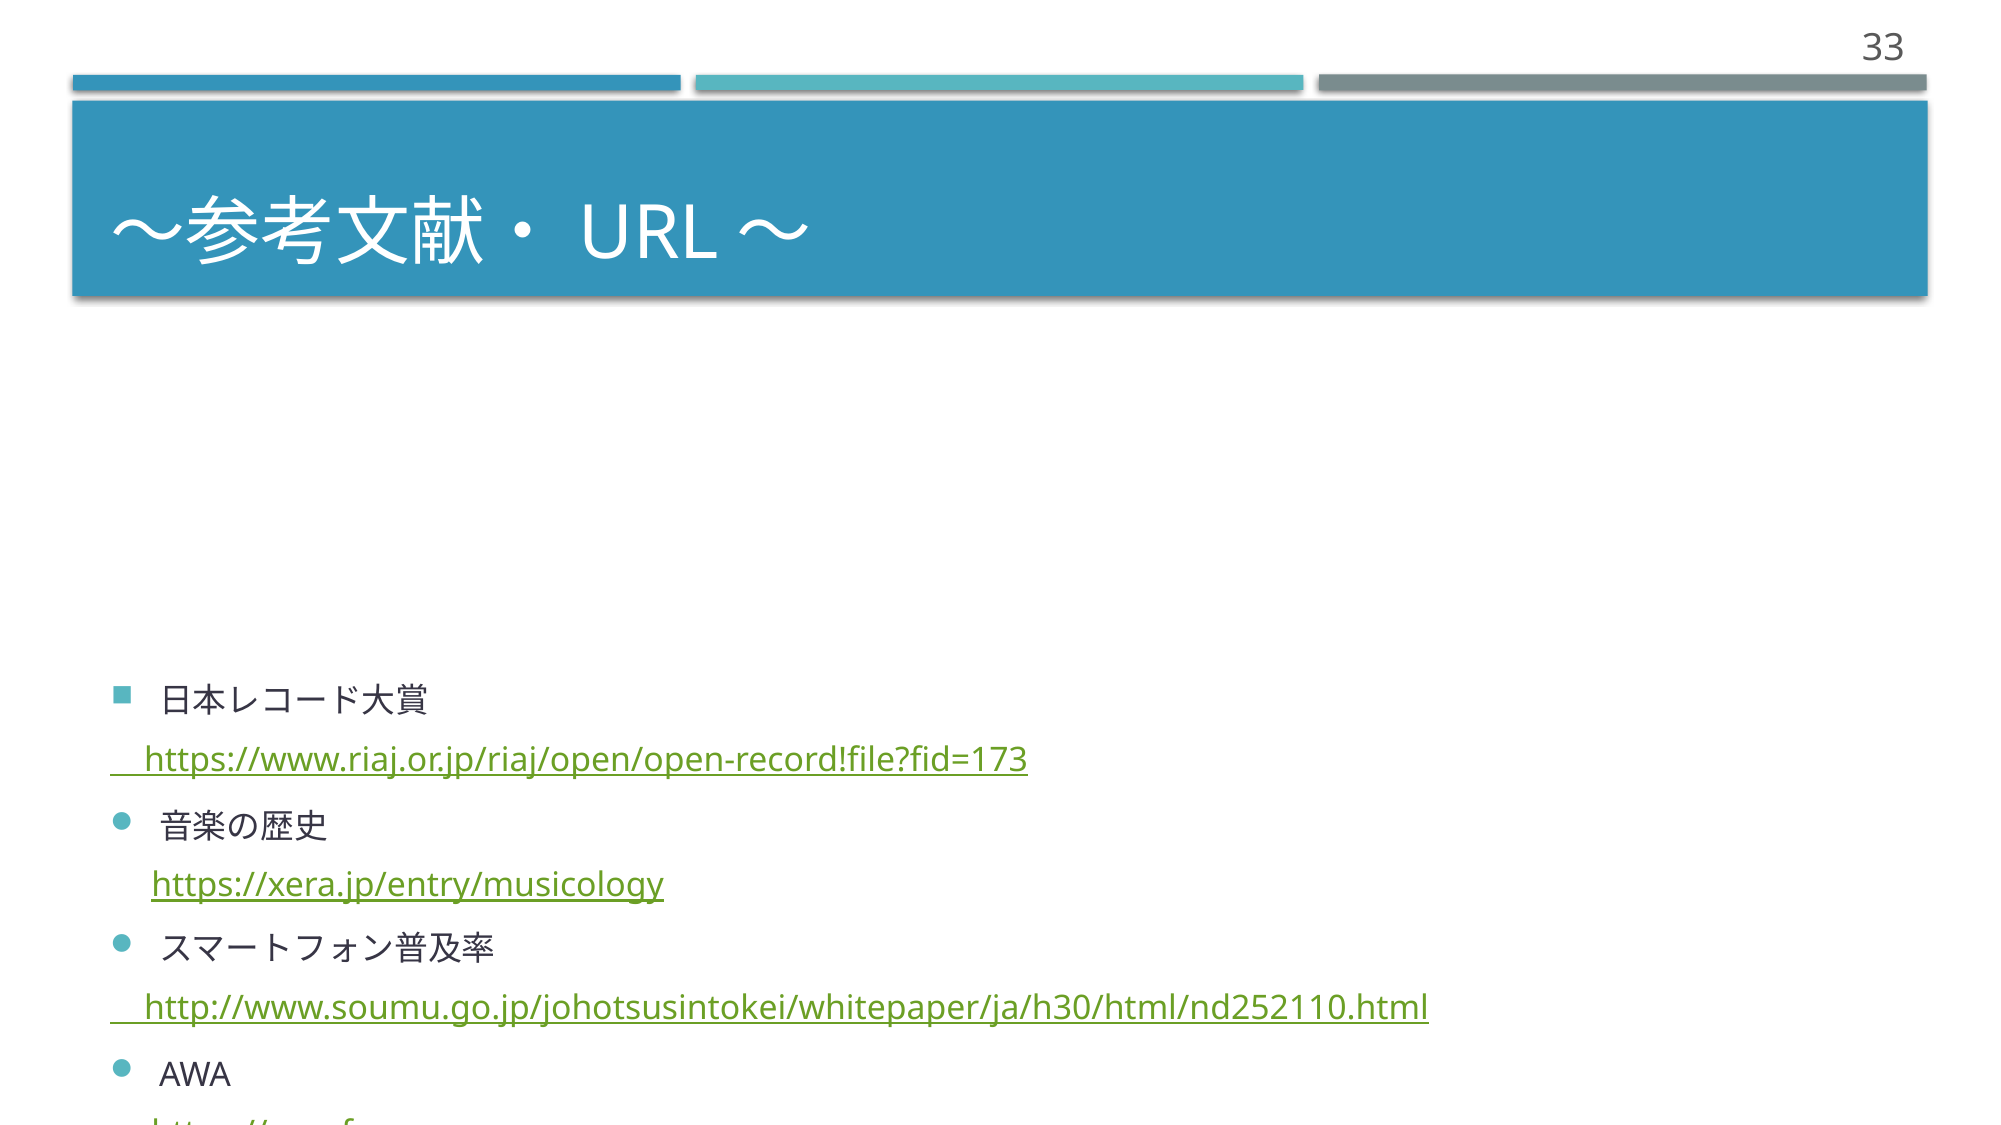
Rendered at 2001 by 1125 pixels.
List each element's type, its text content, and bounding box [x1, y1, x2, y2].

slide_number 32 [1747, 19, 1920, 79]
list 日本レコード大賞 https://www.riaj.or.jp/riaj/open/open-record!file?fid=173 音楽の歴史 https://xera.jp/entry/musicology スマートフォン普及率 http://www.soumu.go.jp/johotsusintokei/whitepaper/ja/h30/html/nd252110.html AWA https://awa.fm Apple Music https://www.apple.com/jp/apple-music/ 新倉貴士『消費者の認知世界 ブランドマーケティング・パースペクティブ』 高橋広行『カテゴリーの役割と構造ーブランドとライフスタイルをつなぐものー』 [95, 671, 1905, 1125]
title 〜参考文献・URL〜 [95, 115, 1905, 282]
